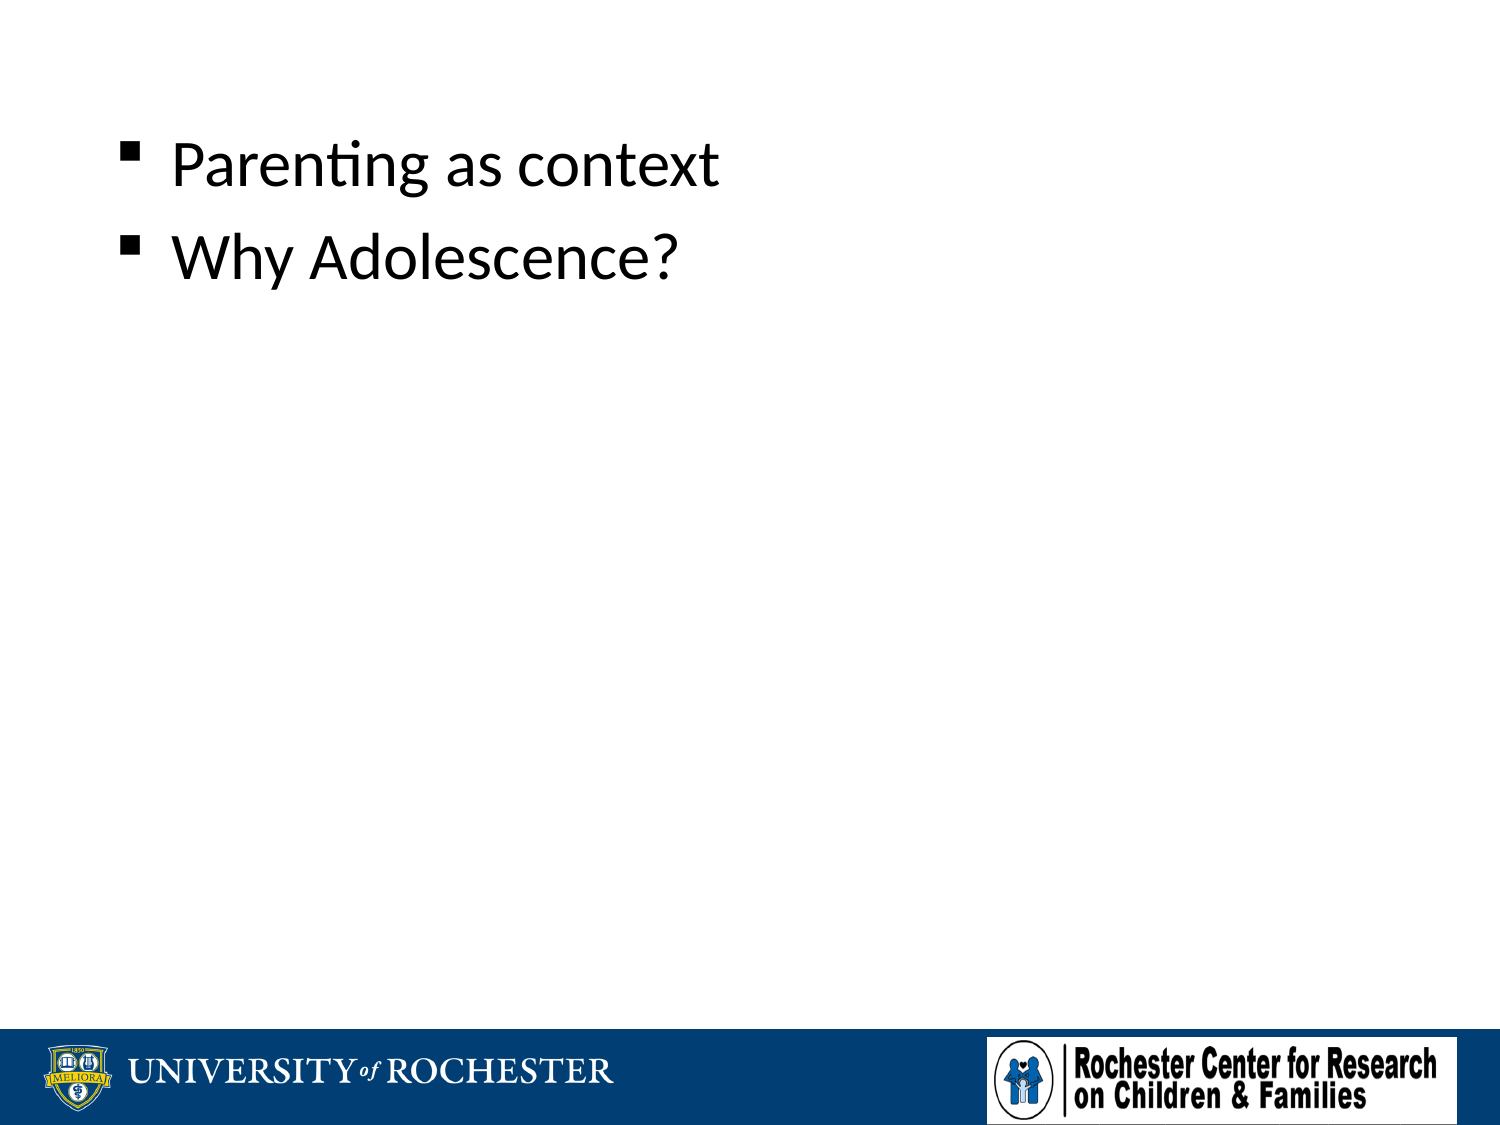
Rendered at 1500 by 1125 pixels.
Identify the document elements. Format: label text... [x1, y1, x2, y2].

list Parenting as context Why Adolescence? [99, 112, 1376, 788]
picture [0, 1029, 1500, 1125]
